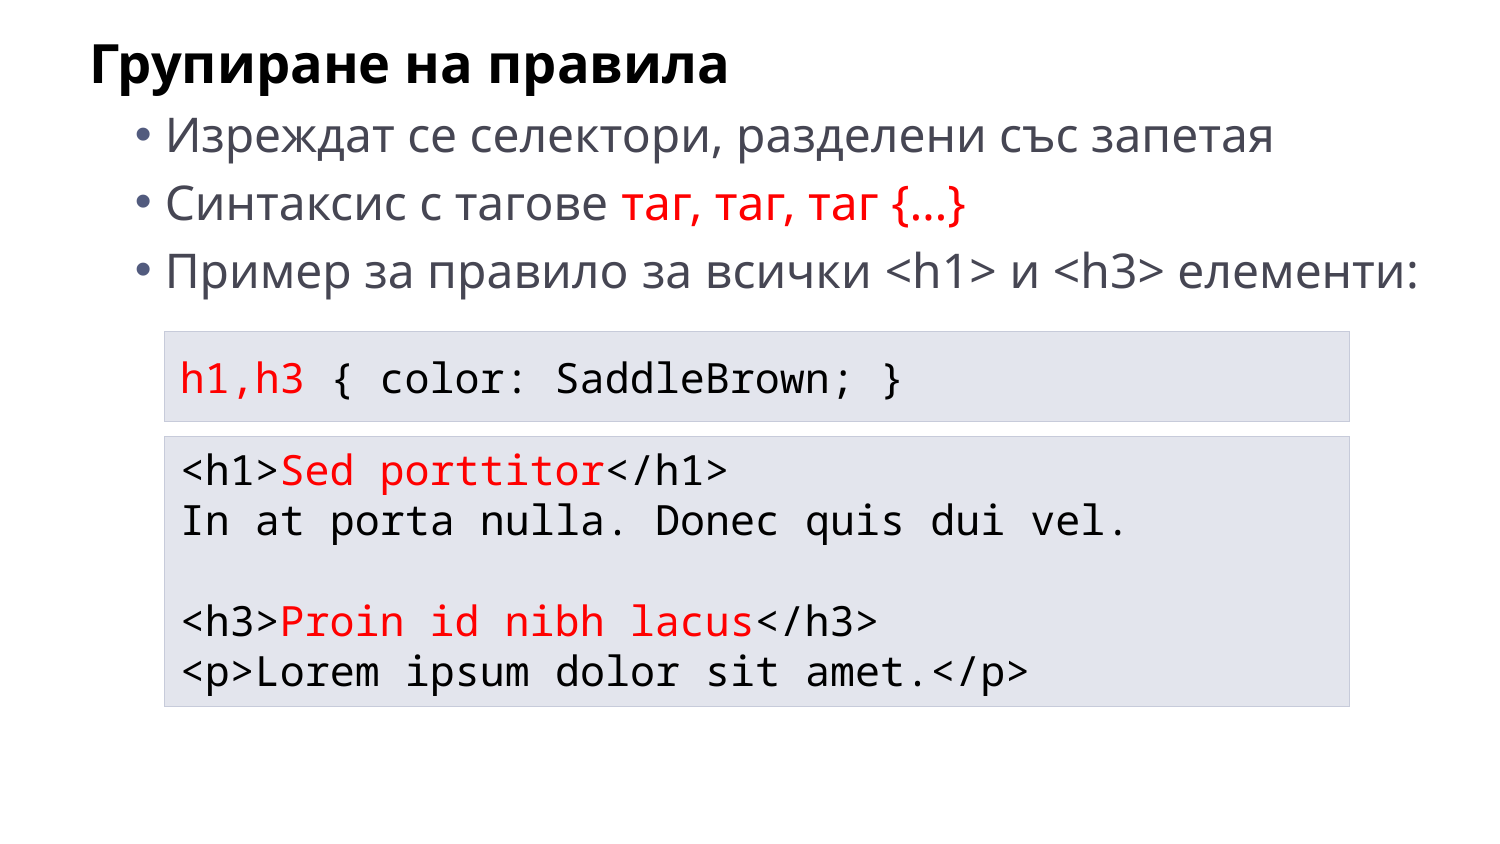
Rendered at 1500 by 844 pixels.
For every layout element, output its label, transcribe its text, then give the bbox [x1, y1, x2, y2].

list Групиране на правила Изреждат се селектори, разделени със запетая Синтаксис с тагове таг, таг, таг {…} Пример за правило за всички <h1> и <h3> елементи: [75, 21, 1475, 835]
text_box <h1>Sed porttitor</h1> In at porta nulla. Donec quis dui vel. <h3>Proin id nibh lacus</h3> <p>Lorem ipsum dolor sit amet.</p> [164, 436, 1350, 707]
text_box h1,h3 { color: SaddleBrown; } [164, 331, 1350, 422]
